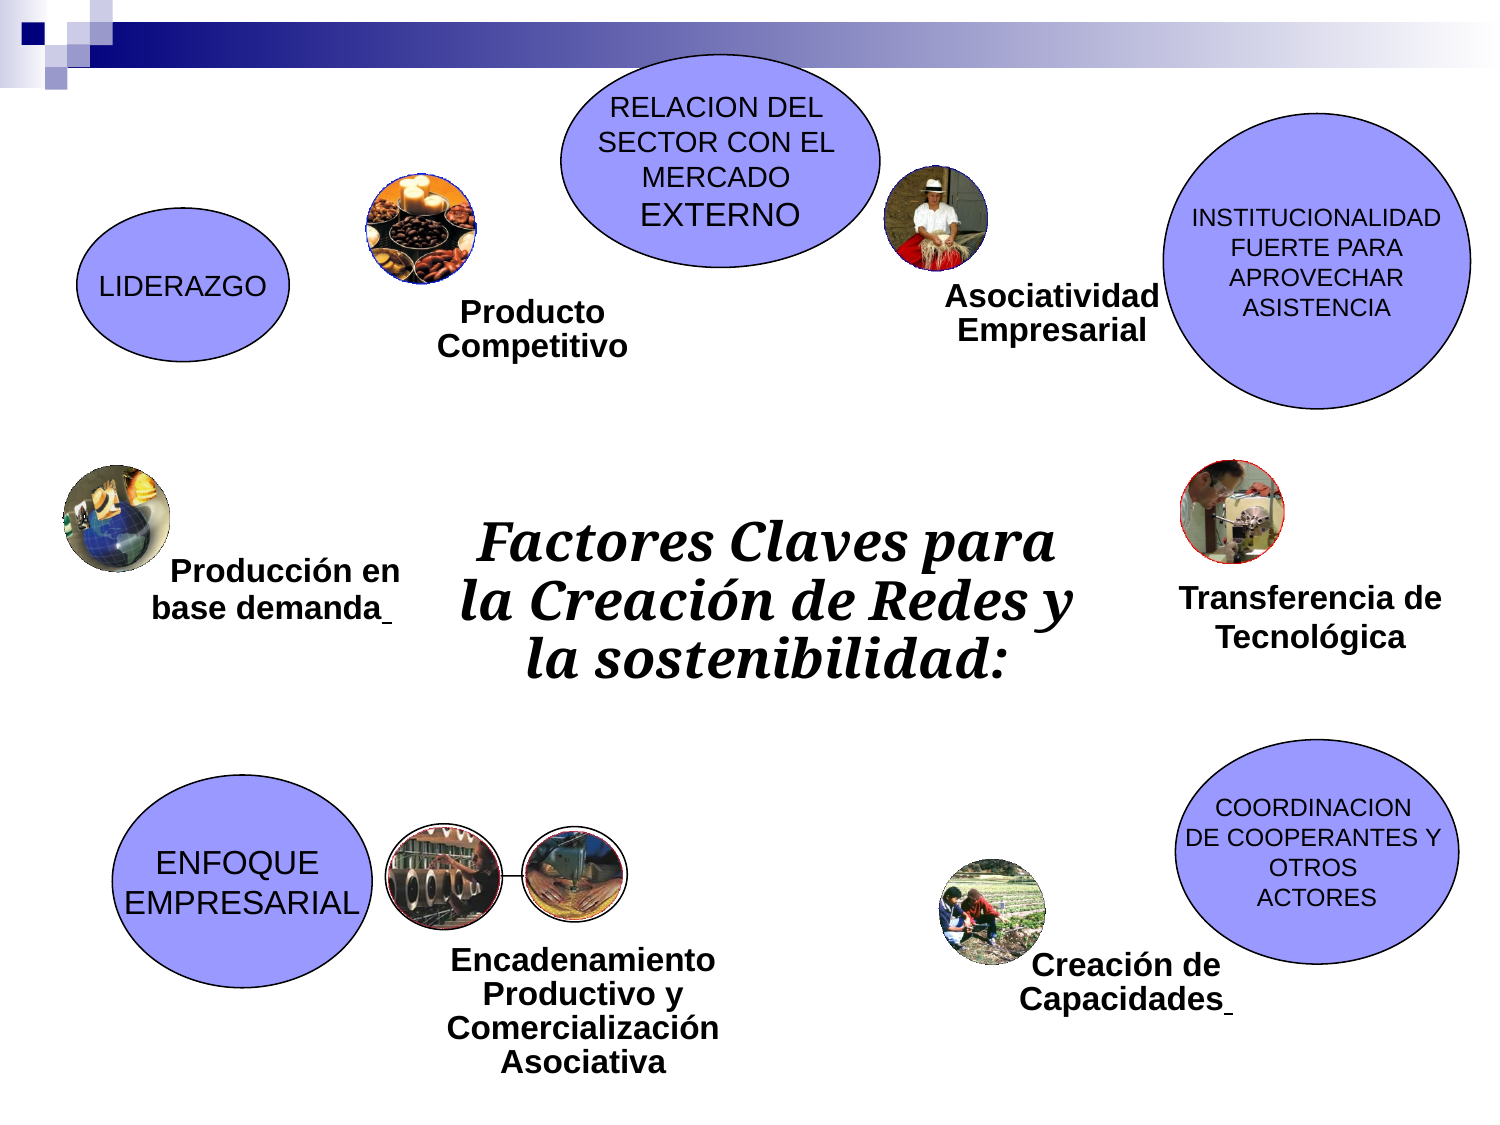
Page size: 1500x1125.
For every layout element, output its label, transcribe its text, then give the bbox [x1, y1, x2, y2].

text_box RELACION DEL SECTOR CON EL MERCADO EXTERNO [560, 54, 880, 268]
text_box ENFOQUE EMPRESARIAL [112, 774, 354, 988]
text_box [359, 172, 681, 374]
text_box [359, 810, 751, 1089]
text_box COORDINACION DE COOPERANTES Y OTROS ACTORES [1175, 739, 1459, 965]
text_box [903, 845, 1275, 1026]
text_box Factores Claves para la Creación de Redes y la sostenibilidad: [430, 507, 1105, 698]
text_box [1139, 455, 1459, 665]
text_box LIDERAZGO [76, 207, 290, 362]
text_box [52, 455, 420, 636]
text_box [867, 160, 1201, 357]
text_box INSTITUCIONALIDAD FUERTE PARA APROVECHAR ASISTENCIA [1202, 113, 1471, 409]
